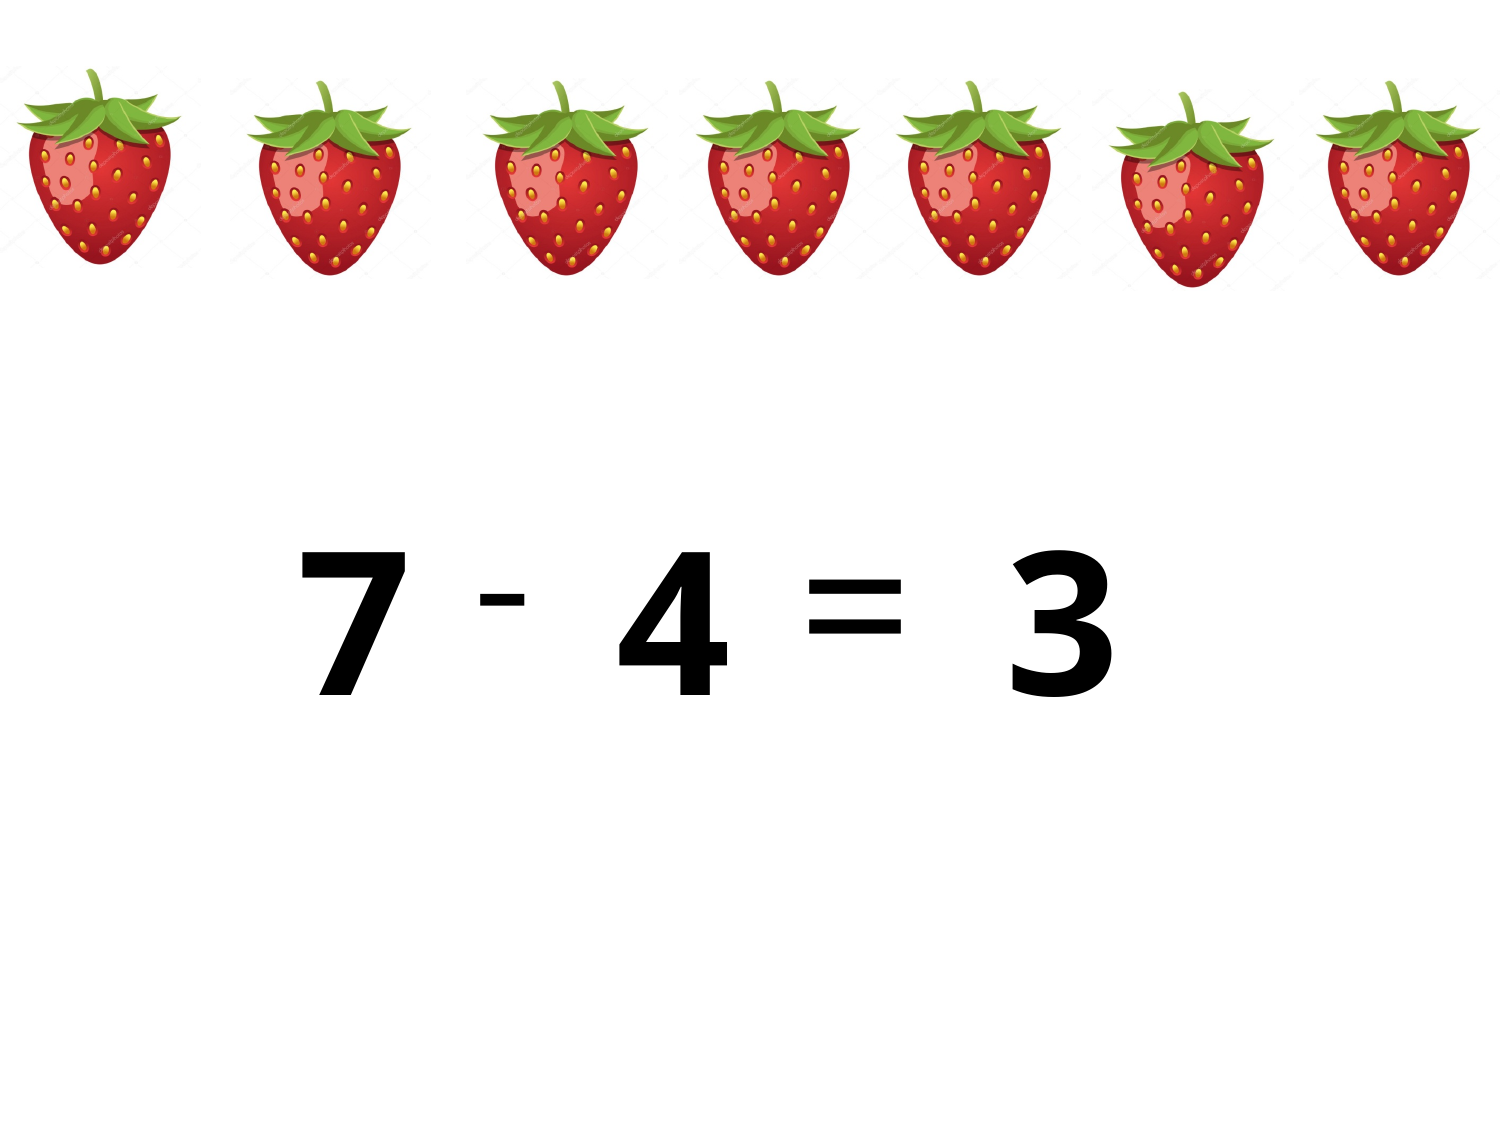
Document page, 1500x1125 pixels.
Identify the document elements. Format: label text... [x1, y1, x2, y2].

picture [0, 66, 201, 268]
picture [1298, 77, 1500, 280]
text_box = [749, 444, 963, 752]
picture [229, 77, 432, 280]
text_box 4 [549, 468, 798, 764]
picture [678, 77, 1081, 280]
text_box 3 [938, 468, 1187, 764]
text_box – [419, 515, 549, 657]
text_box 7 [230, 468, 479, 764]
picture [1092, 89, 1294, 291]
picture [466, 77, 668, 280]
